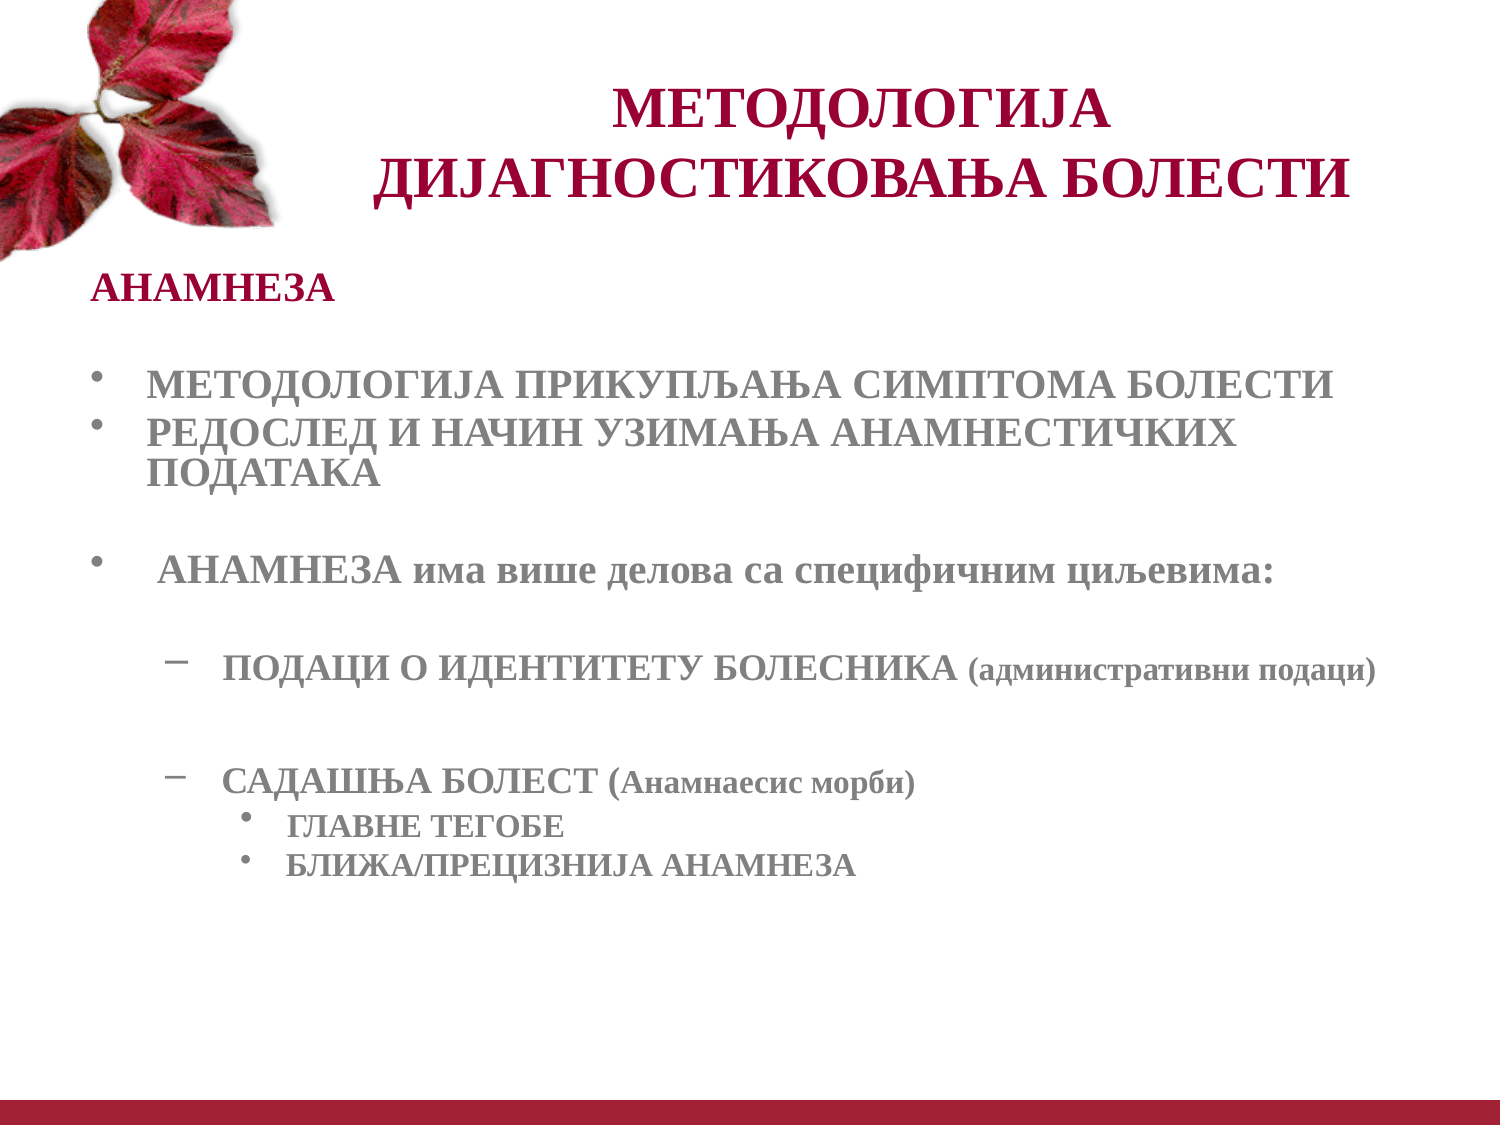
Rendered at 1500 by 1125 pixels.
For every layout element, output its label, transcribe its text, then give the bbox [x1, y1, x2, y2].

picture [0, 0, 295, 273]
list АНАМНЕЗА МЕТОДОЛОГИЈА ПРИКУПЉАЊА СИМПТОМА БОЛЕСТИ РЕДОСЛЕД И НАЧИН УЗИМАЊА АНАМНЕСТИЧКИХ ПОДАТАКА АНАМНЕЗА има више делова са специфичним циљевима: ПОДАЦИ О ИДЕНТИТЕТУ БОЛЕСНИКА (административни подаци) САДАШЊА БОЛЕСТ (Анамнаесис морби) ГЛАВНЕ ТЕГОБЕ БЛИЖА/ПРЕЦИЗНИЈА АНАМНЕЗА [74, 262, 1426, 1006]
title МЕТОДОЛОГИЈА ДИЈАГНОСТИКОВАЊА БОЛЕСТИ [289, 44, 1436, 233]
